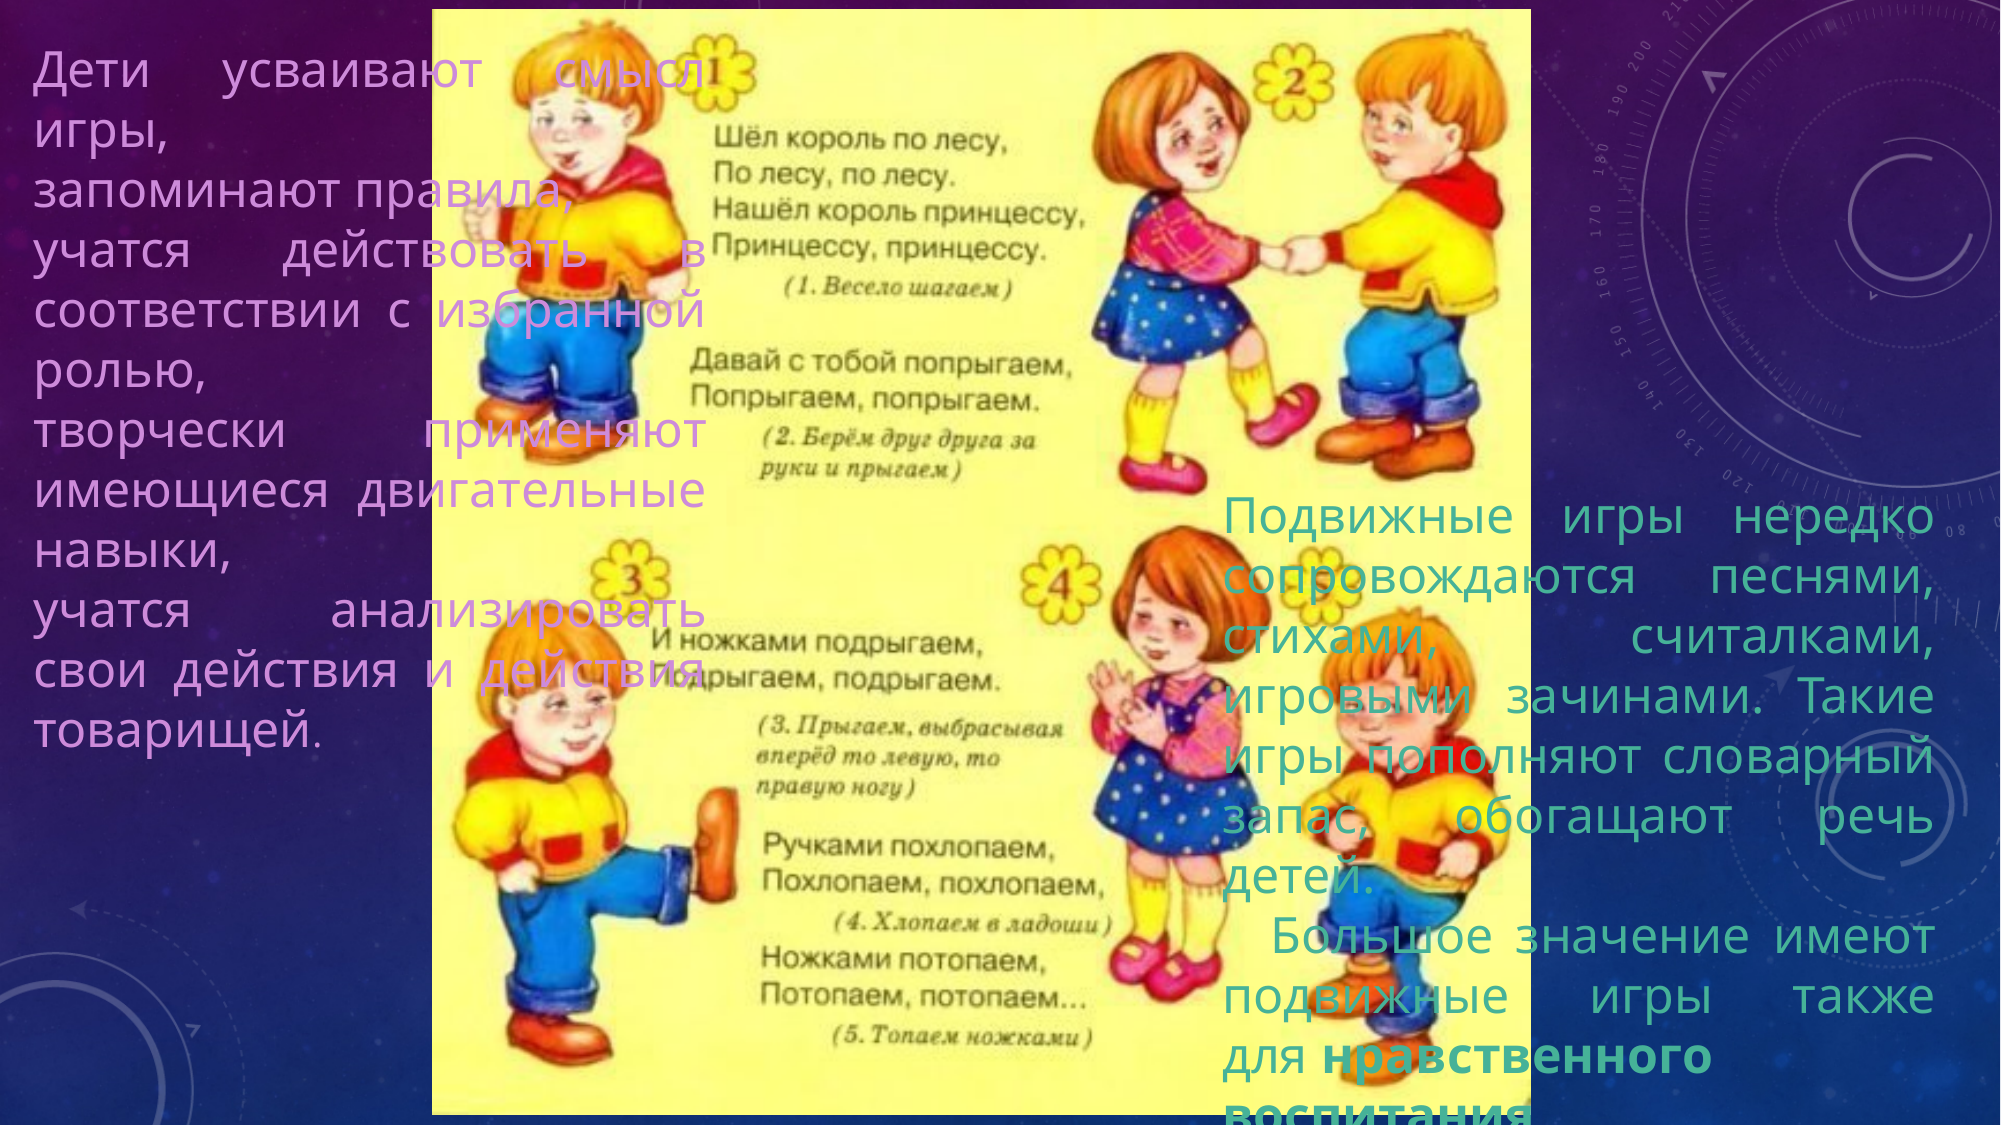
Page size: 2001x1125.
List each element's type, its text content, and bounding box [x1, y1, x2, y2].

text_box Дети усваивают смысл игры, запоминают правила, учатся действовать в соответствии с избранной ролью, творчески применяют имеющиеся двигательные навыки, учатся анализировать свои действия и действия товарищей. [18, 30, 426, 766]
picture [0, 0, 2001, 1125]
text_box Подвижные игры нередко сопровождаются песнями, стихами, считалками, игровыми зачинами. Такие игры пополняют словарный запас, обогащают речь детей. Большое значение имеют подвижные игры также для нравственного воспитания. [1532, 476, 1951, 1125]
